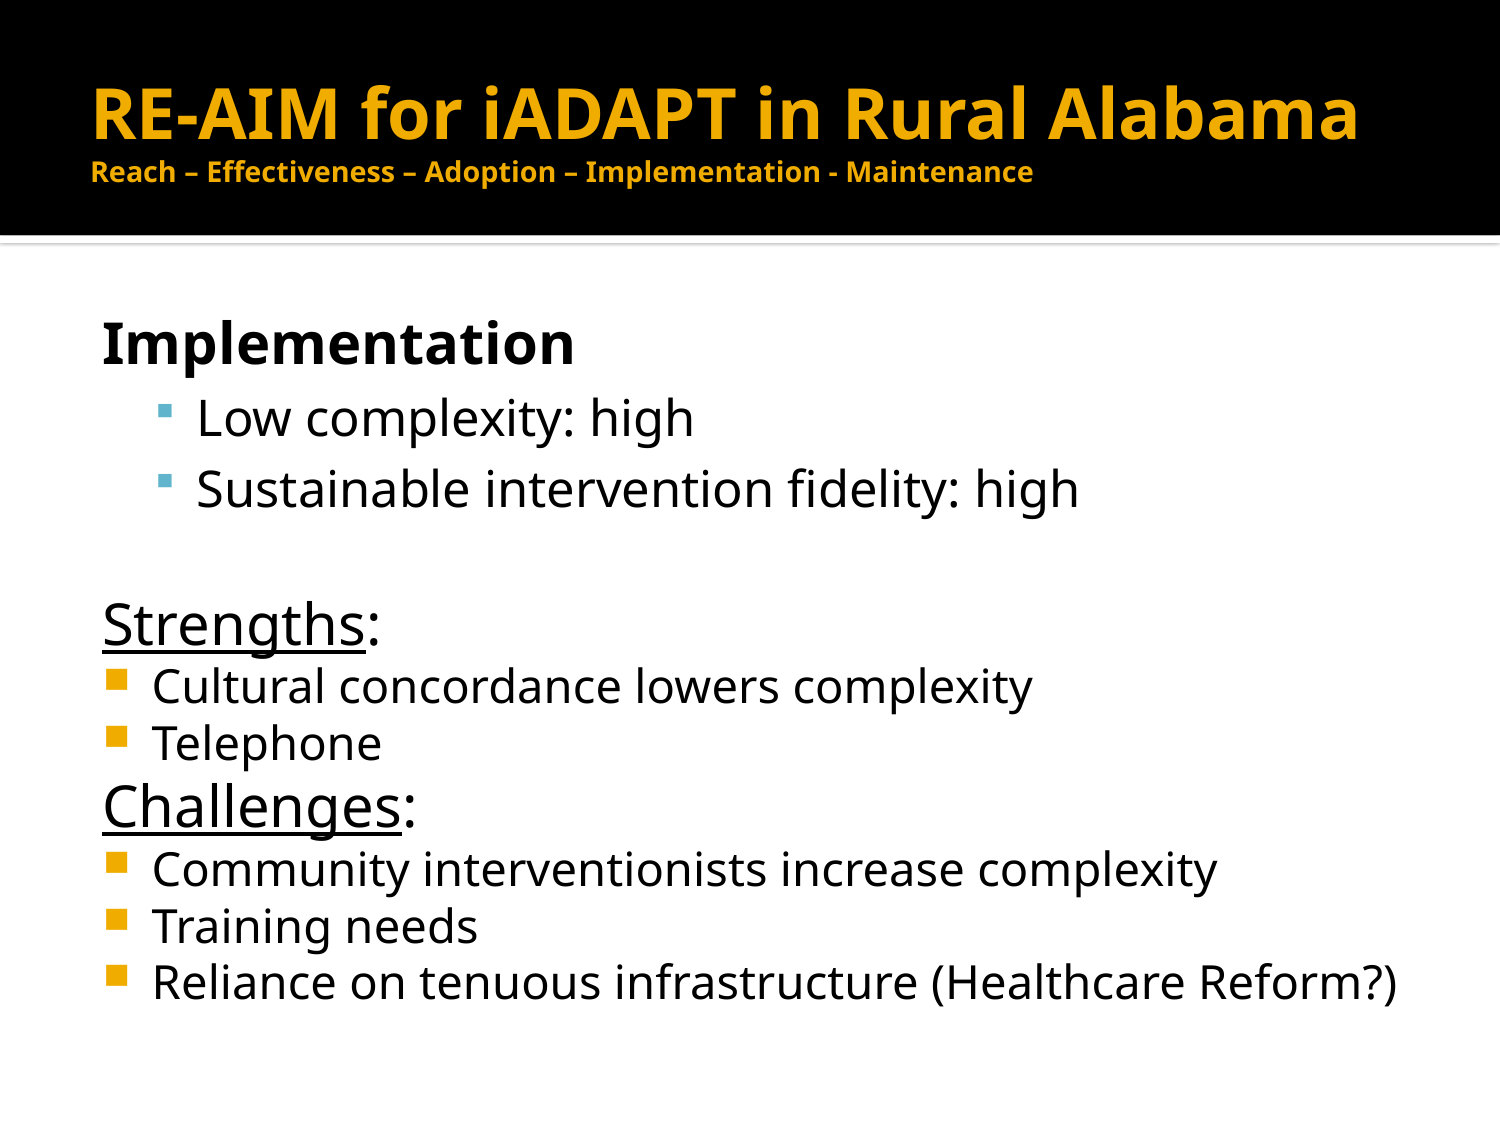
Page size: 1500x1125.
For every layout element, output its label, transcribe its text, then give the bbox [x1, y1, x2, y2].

list Implementation Low complexity: high Sustainable intervention fidelity: high Strengths: Cultural concordance lowers complexity Telephone Challenges: Community interventionists increase complexity Training needs Reliance on tenuous infrastructure (Healthcare Reform?) [75, 291, 1425, 1050]
title RE-AIM for iADAPT in Rural Alabama Reach – Effectiveness – Adoption – Implementation - Maintenance [75, 25, 1425, 231]
